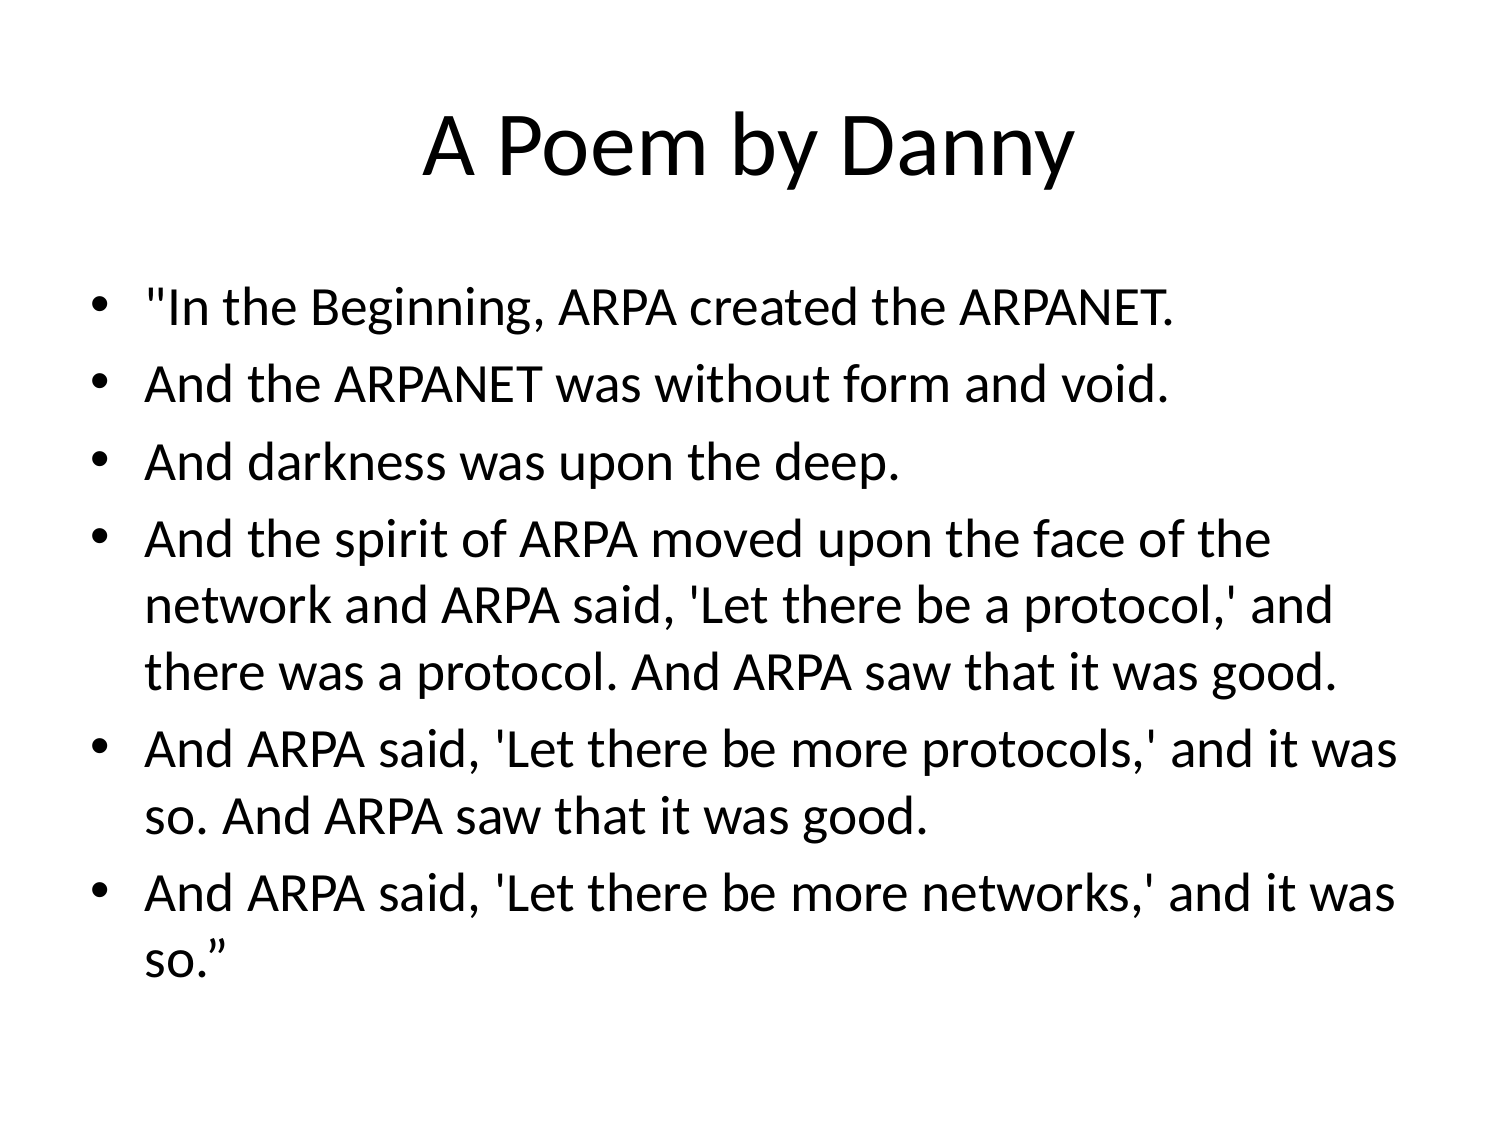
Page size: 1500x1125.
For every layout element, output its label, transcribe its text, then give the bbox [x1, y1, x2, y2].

title A Poem by Danny [75, 45, 1425, 233]
list "In the Beginning, ARPA created the ARPANET. And the ARPANET was without form and void. And darkness was upon the deep. And the spirit of ARPA moved upon the face of the network and ARPA said, 'Let there be a protocol,' and there was a protocol. And ARPA saw that it was good. And ARPA said, 'Let there be more protocols,' and it was so. And ARPA saw that it was good. And ARPA said, 'Let there be more networks,' and it was so.” [75, 262, 1425, 1005]
